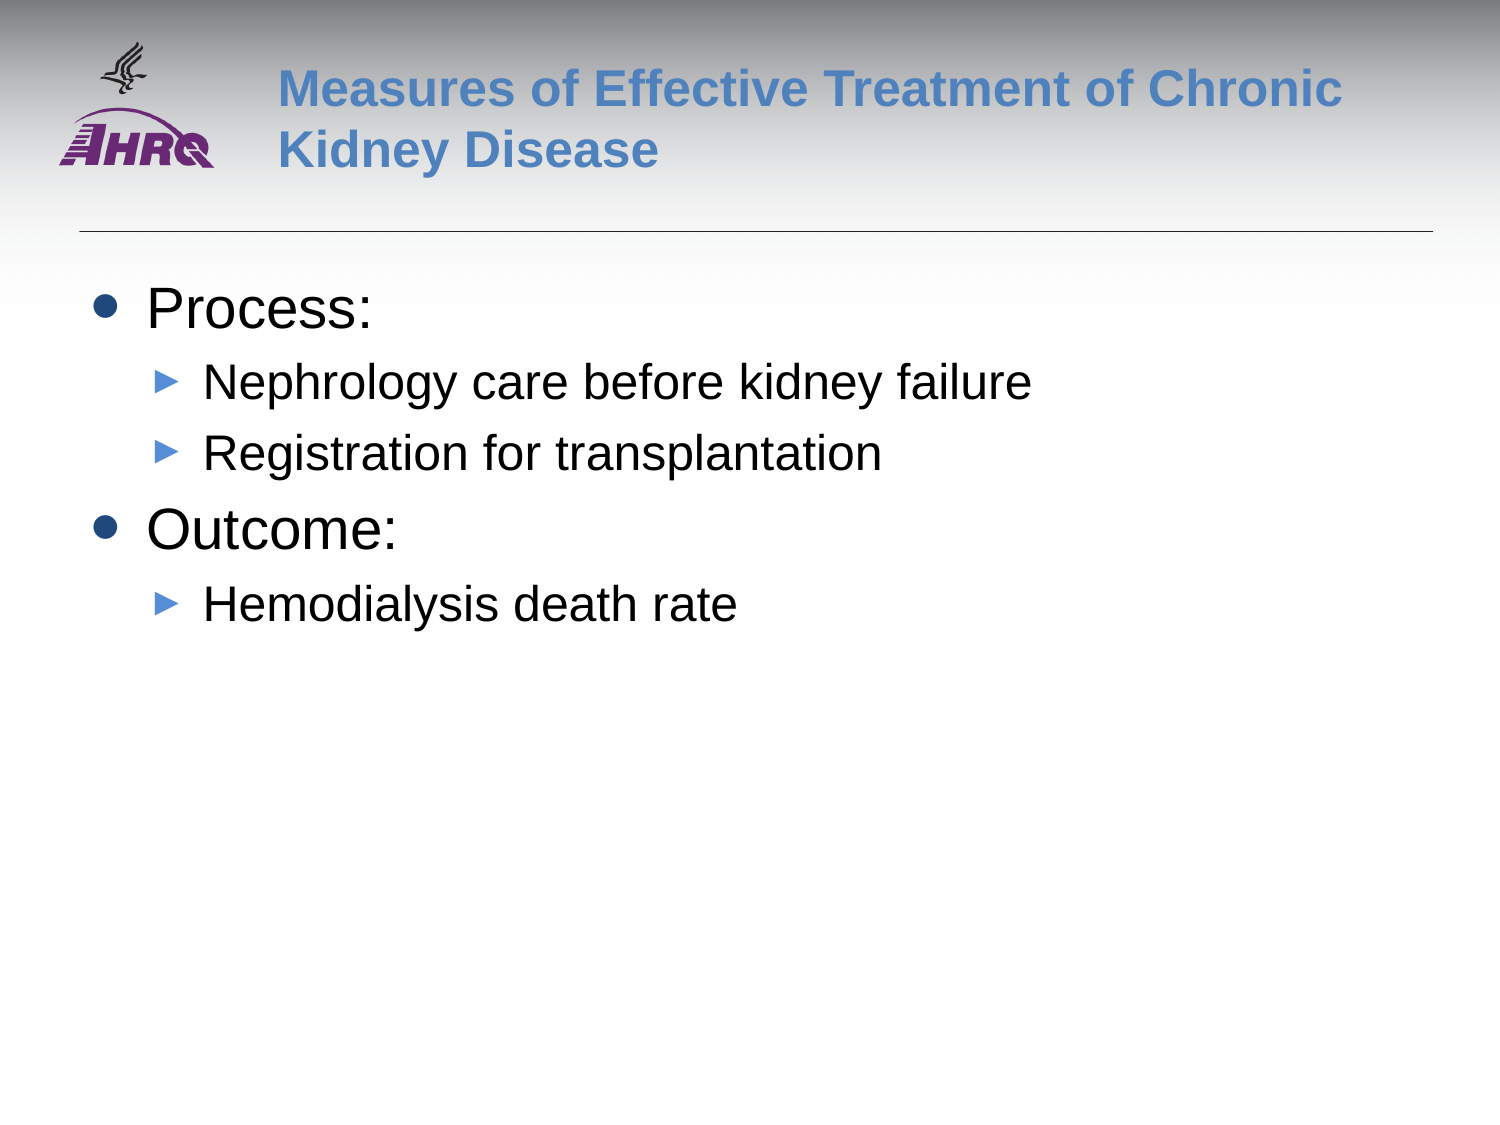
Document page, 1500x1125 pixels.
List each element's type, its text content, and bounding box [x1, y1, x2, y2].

picture [0, 0, 1500, 1125]
list Process: Nephrology care before kidney failure Registration for transplantation Outcome: Hemodialysis death rate [75, 262, 1425, 1005]
title Measures of Effective Treatment of Chronic Kidney Disease [262, 45, 1425, 188]
